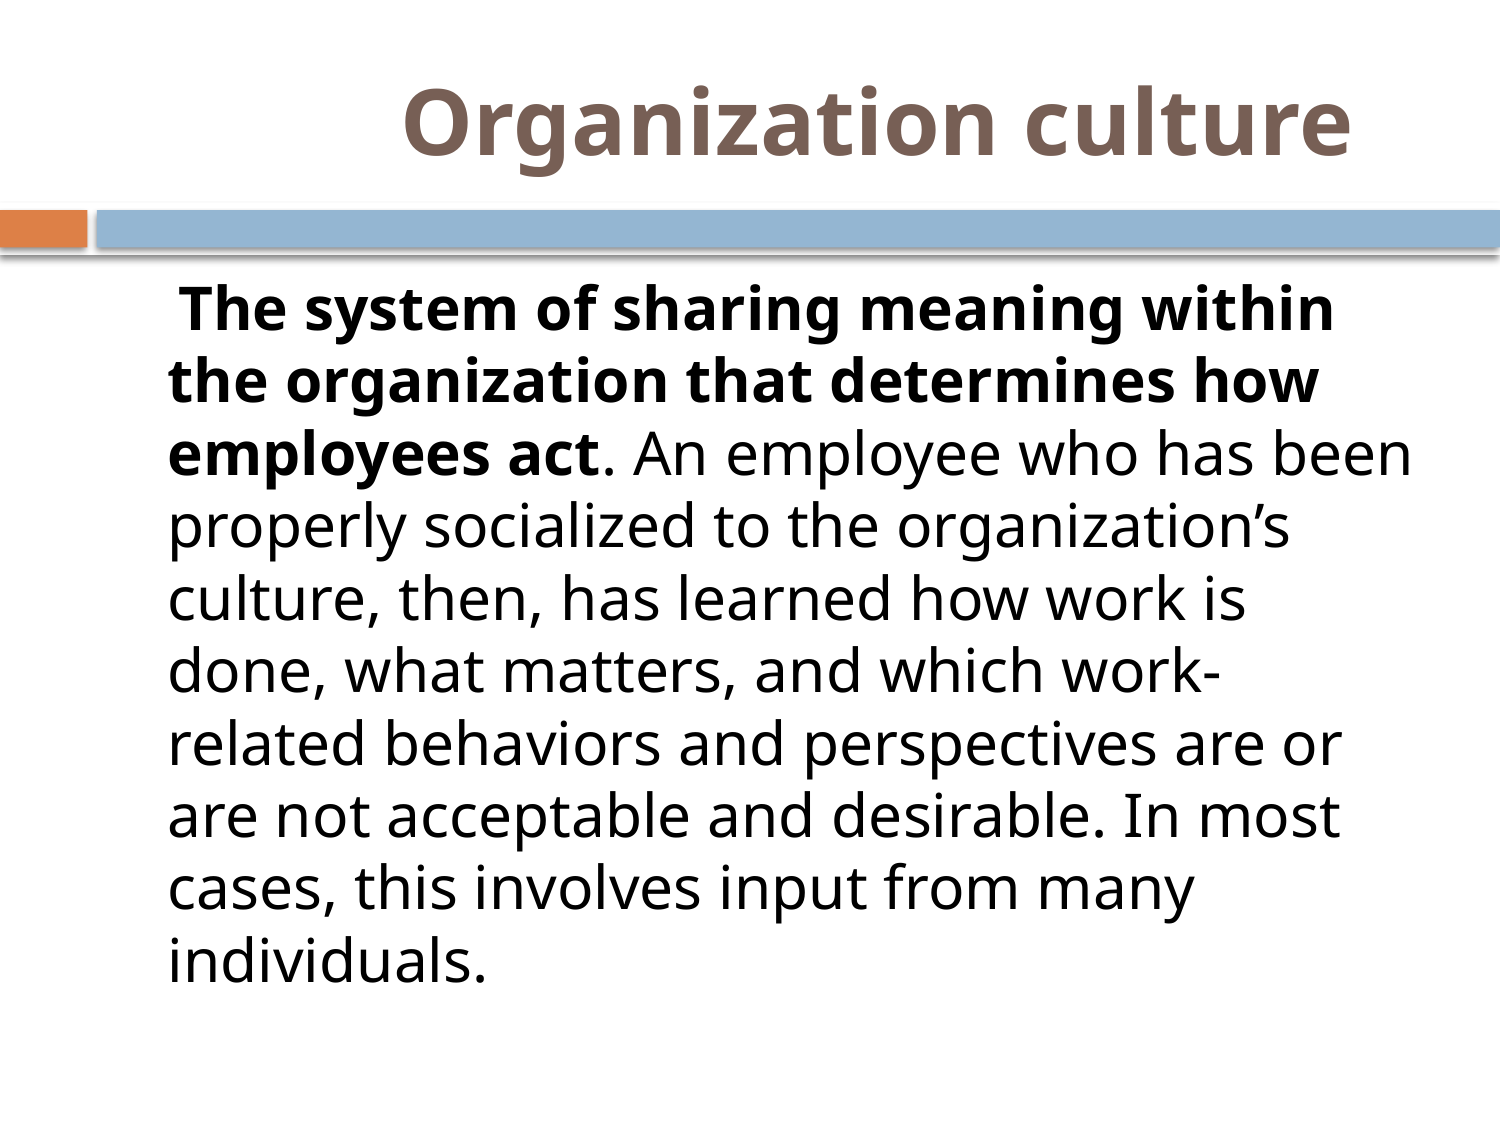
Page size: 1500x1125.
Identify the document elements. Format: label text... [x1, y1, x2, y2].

list The system of sharing meaning within the organization that determines how employees act. An employee who has been properly socialized to the organization’s culture, then, has learned how work is done, what matters, and which work-related behaviors and perspectives are or are not acceptable and desirable. In most cases, this involves input from many individuals. [100, 262, 1438, 1000]
title Organization culture [100, 37, 1438, 200]
